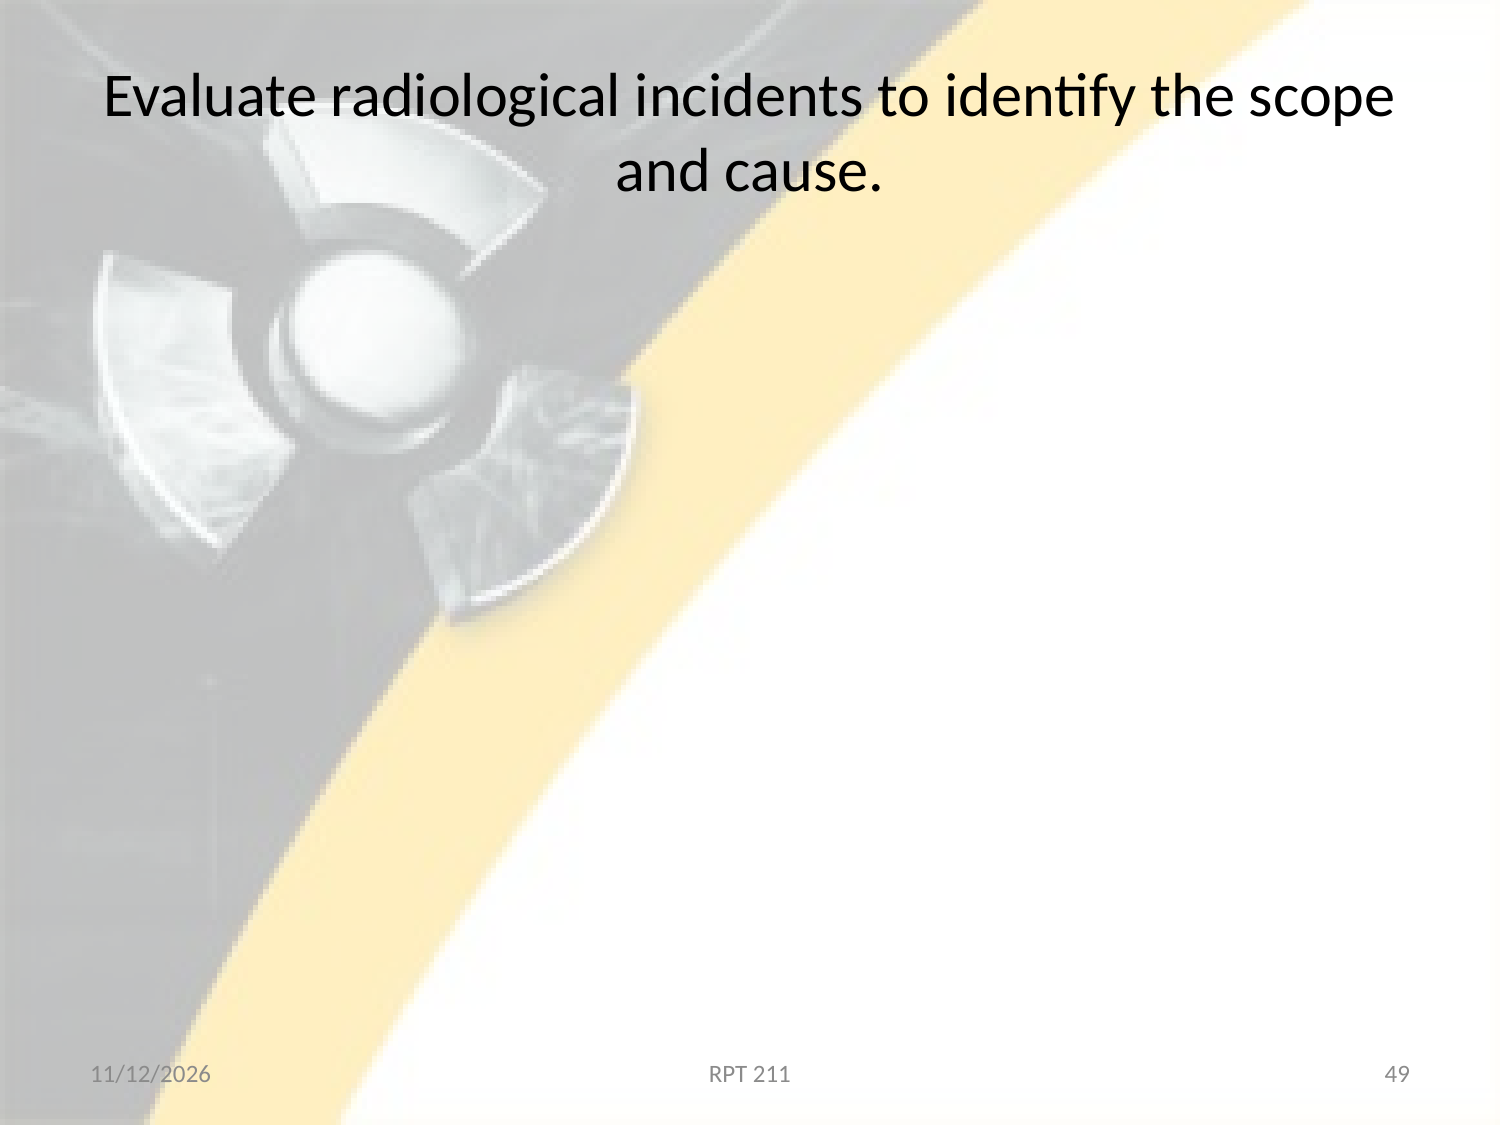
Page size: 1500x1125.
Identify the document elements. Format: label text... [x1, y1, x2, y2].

title Evaluate radiological incidents to identify the scope and cause. [75, 45, 1425, 288]
footer RPT 211 [512, 1042, 988, 1103]
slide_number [75, 1042, 425, 1103]
slide_number 49 [1074, 1042, 1425, 1103]
